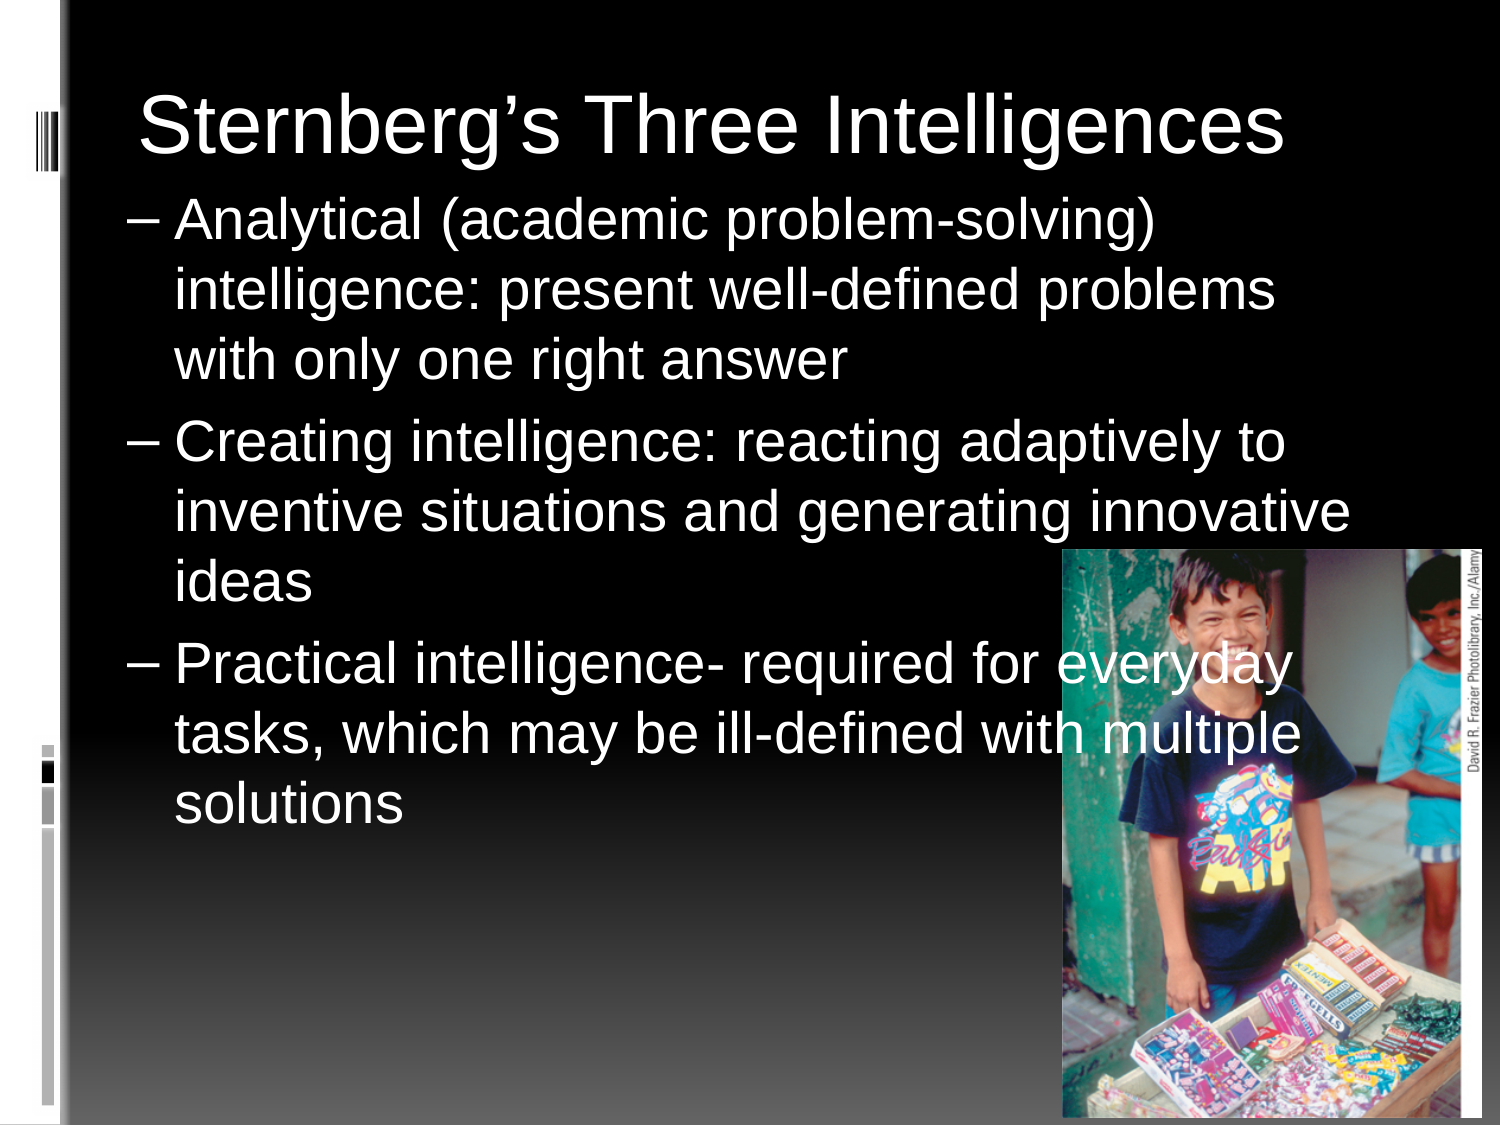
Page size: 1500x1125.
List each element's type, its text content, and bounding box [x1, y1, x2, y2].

text_box Sternberg’s Three Intelligences Analytical (academic problem-solving) intelligence: present well-defined problems with only one right answer Creating intelligence: reacting adaptively to inventive situations and generating innovative ideas Practical intelligence- required for everyday tasks, which may be ill-defined with multiple solutions [37, 62, 1388, 925]
picture [1062, 549, 1482, 1119]
